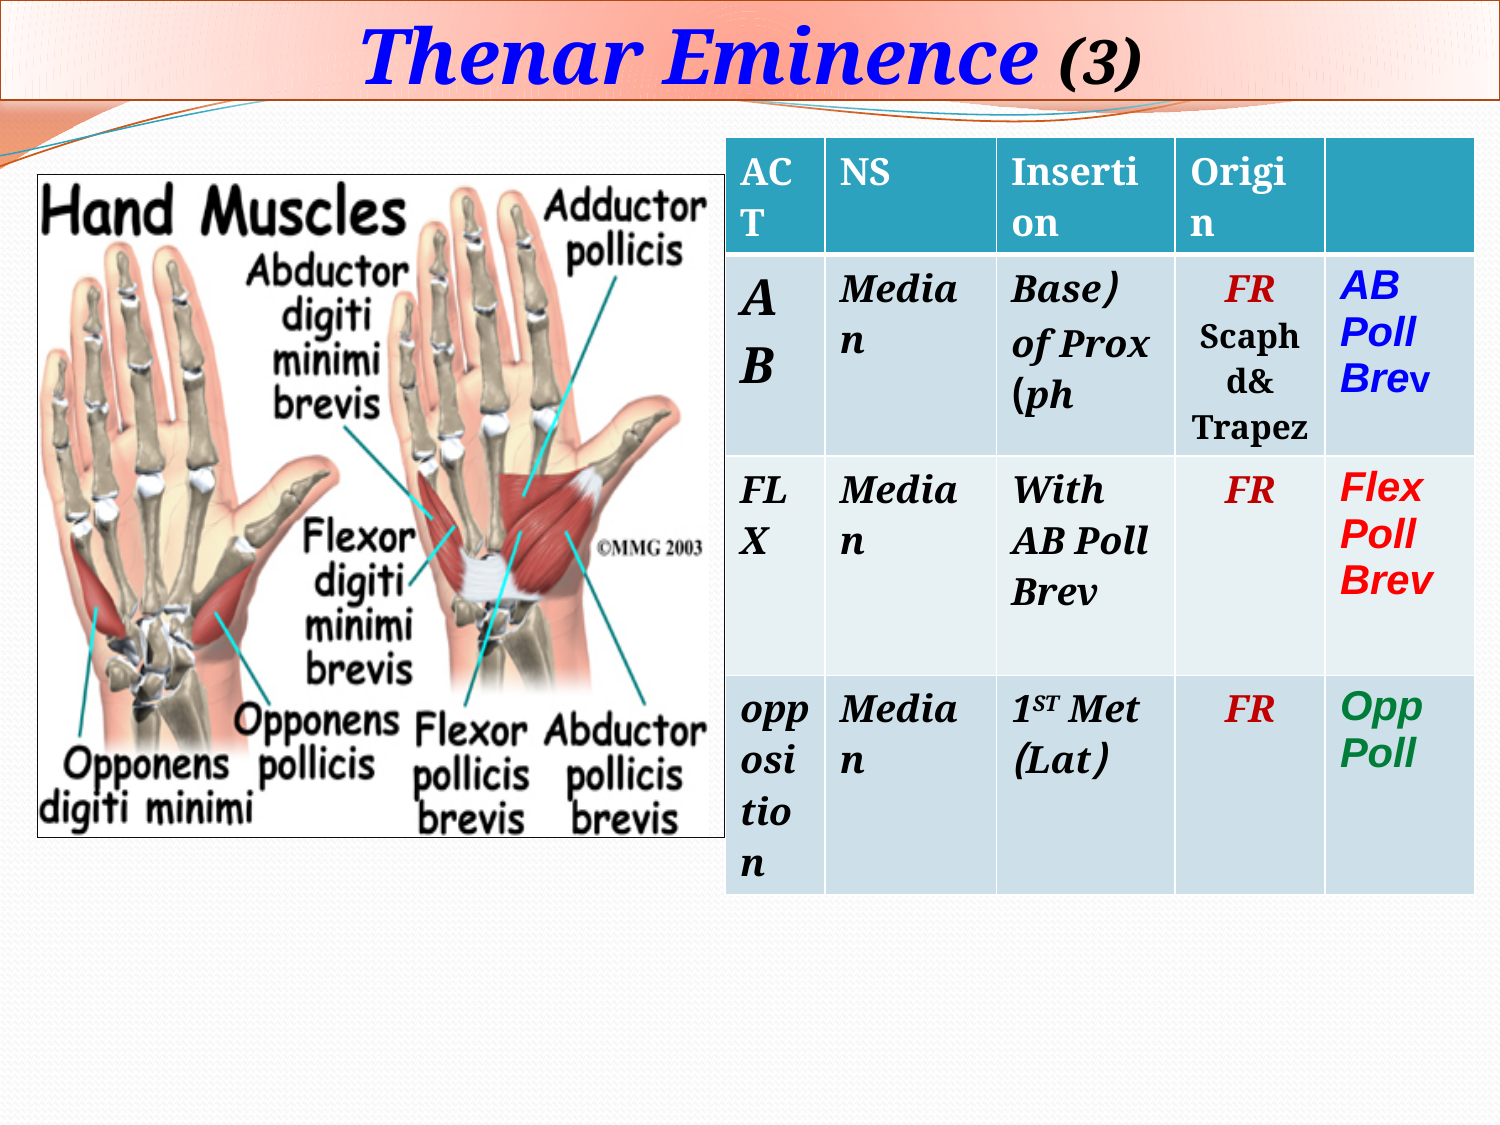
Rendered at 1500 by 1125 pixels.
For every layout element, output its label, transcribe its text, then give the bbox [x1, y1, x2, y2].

table_cell FLX [732, 457, 824, 675]
table_header [1326, 138, 1474, 252]
table_cell AB [732, 257, 824, 455]
title Thenar Eminence (3) [0, 0, 1500, 101]
table_header Insertion [997, 138, 1174, 252]
table_cell Median [826, 257, 996, 455]
table_cell 1ST Met (Lat) [997, 676, 1174, 894]
table_cell With AB Poll Brev [997, 457, 1174, 675]
table_cell FR [1176, 457, 1324, 675]
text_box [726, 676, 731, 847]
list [37, 174, 726, 838]
table_cell Flex Poll Brev [1326, 457, 1474, 675]
text_box 4 [726, 176, 732, 252]
table_cell opposition [726, 676, 824, 894]
table_cell FR [1176, 676, 1324, 894]
table_header NS [826, 138, 996, 252]
table_cell FR Scaphd& Trapez [1176, 257, 1324, 455]
table_header Origin [1176, 138, 1324, 252]
table_header ACT [726, 138, 824, 252]
table_cell Median [826, 457, 996, 675]
table_cell Median [826, 676, 996, 894]
table_cell (Base of Prox ph) [997, 257, 1174, 455]
table_cell Opp Poll [1326, 676, 1474, 894]
table_cell AB Poll Brev [1326, 257, 1474, 455]
